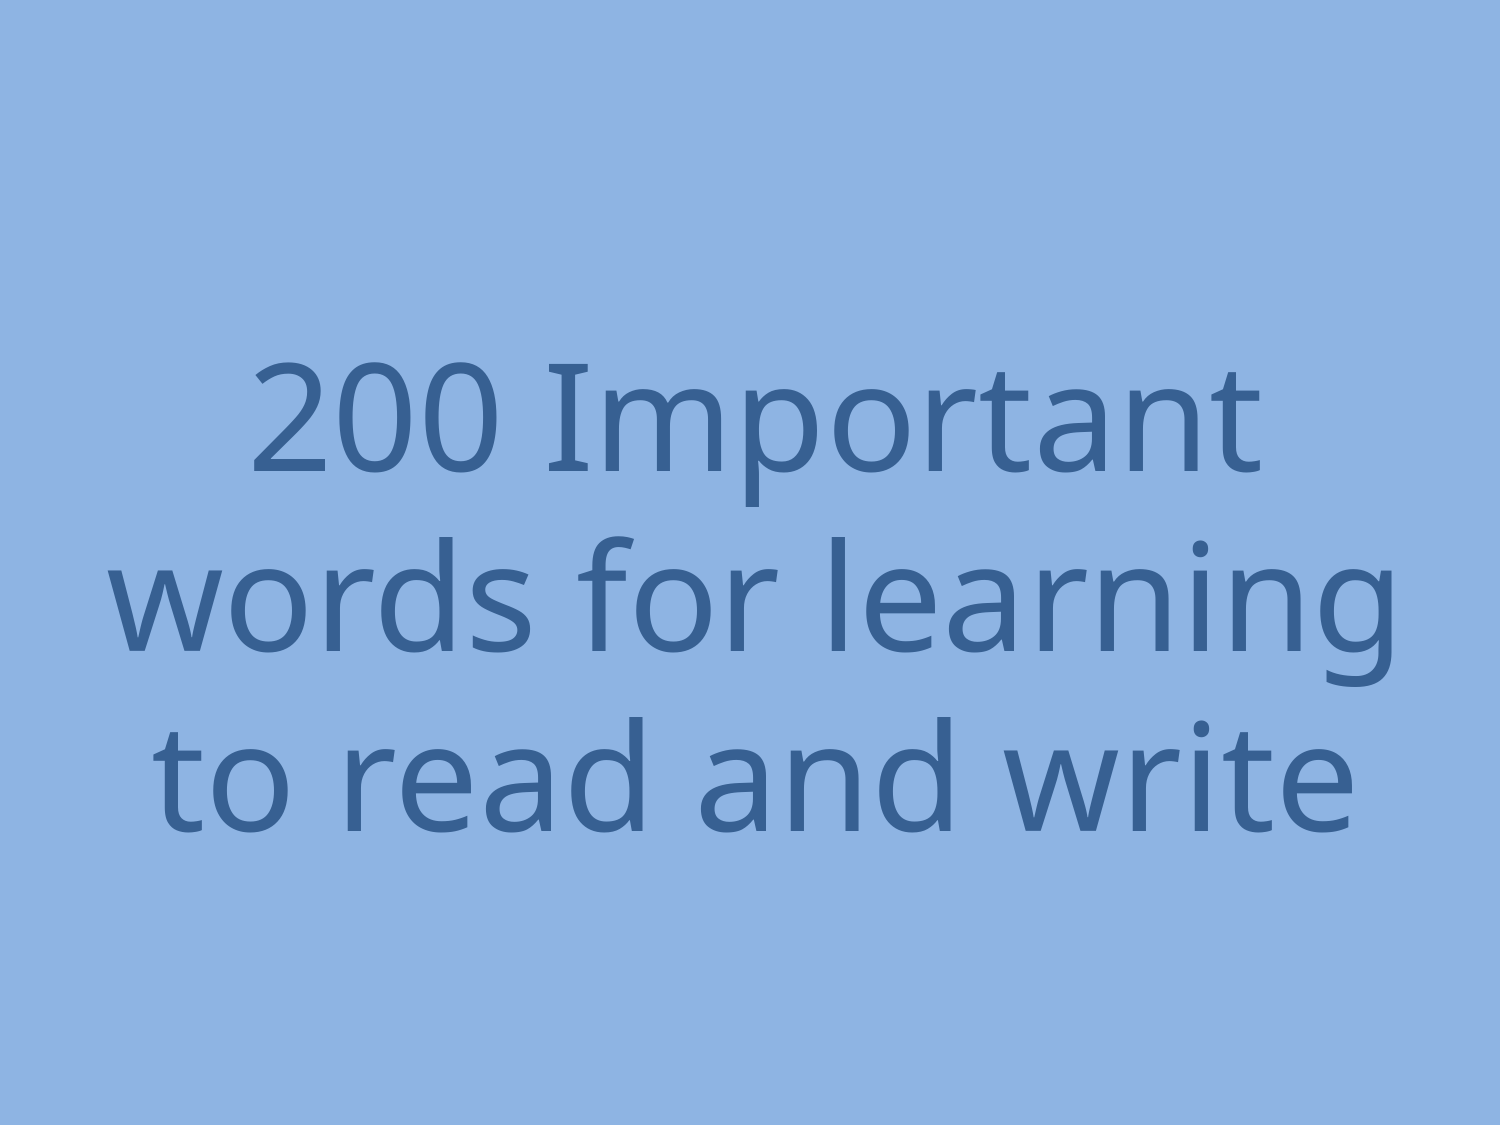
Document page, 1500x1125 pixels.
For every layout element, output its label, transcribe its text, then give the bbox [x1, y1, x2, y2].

text_box 200 Important words for learning to read and write [76, 314, 1436, 869]
